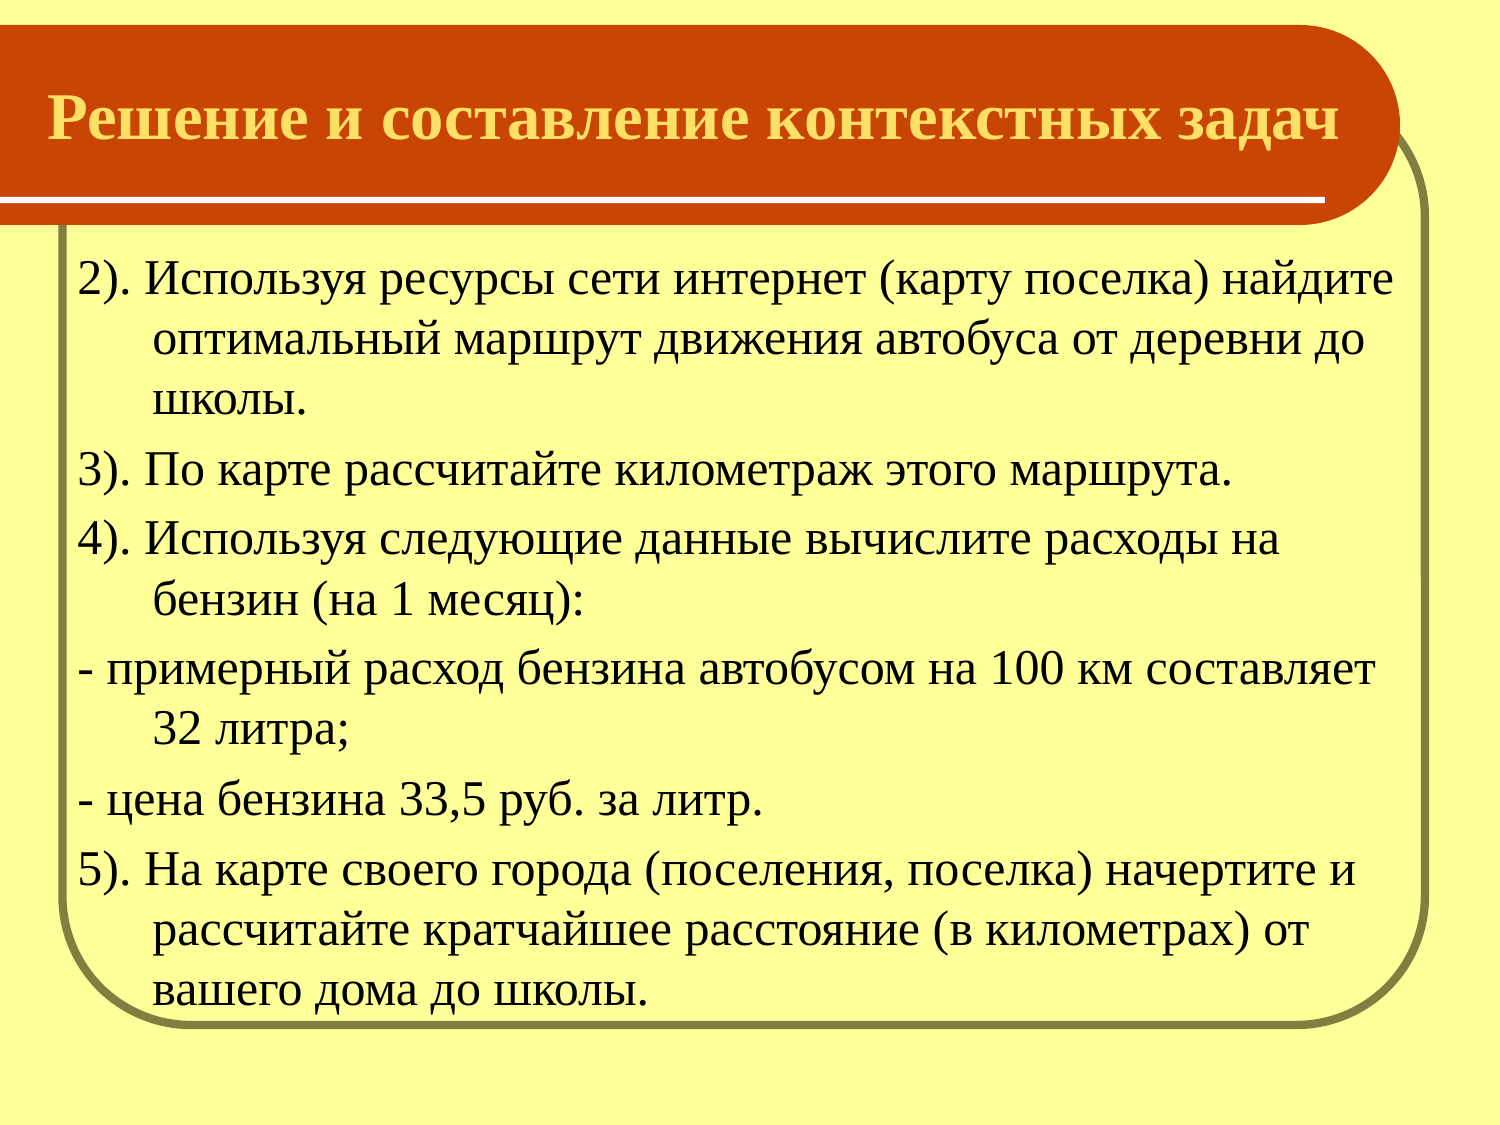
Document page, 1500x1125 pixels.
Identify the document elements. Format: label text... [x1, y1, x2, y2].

list 2). Используя ресурсы сети интернет (карту поселка) найдите оптимальный маршрут движения автобуса от деревни до школы. 3). По карте рассчитайте километраж этого маршрута. 4). Используя следующие данные вычислите расходы на бензин (на 1 месяц): - примерный расход бензина автобусом на 100 км составляет 32 литра; - цена бензина 33,5 руб. за литр. 5). На карте своего города (поселения, поселка) начертите и рассчитайте кратчайшее расстояние (в километрах) от вашего дома до школы. [62, 237, 1426, 988]
title Решение и составление контекстных задач [31, 37, 1463, 188]
